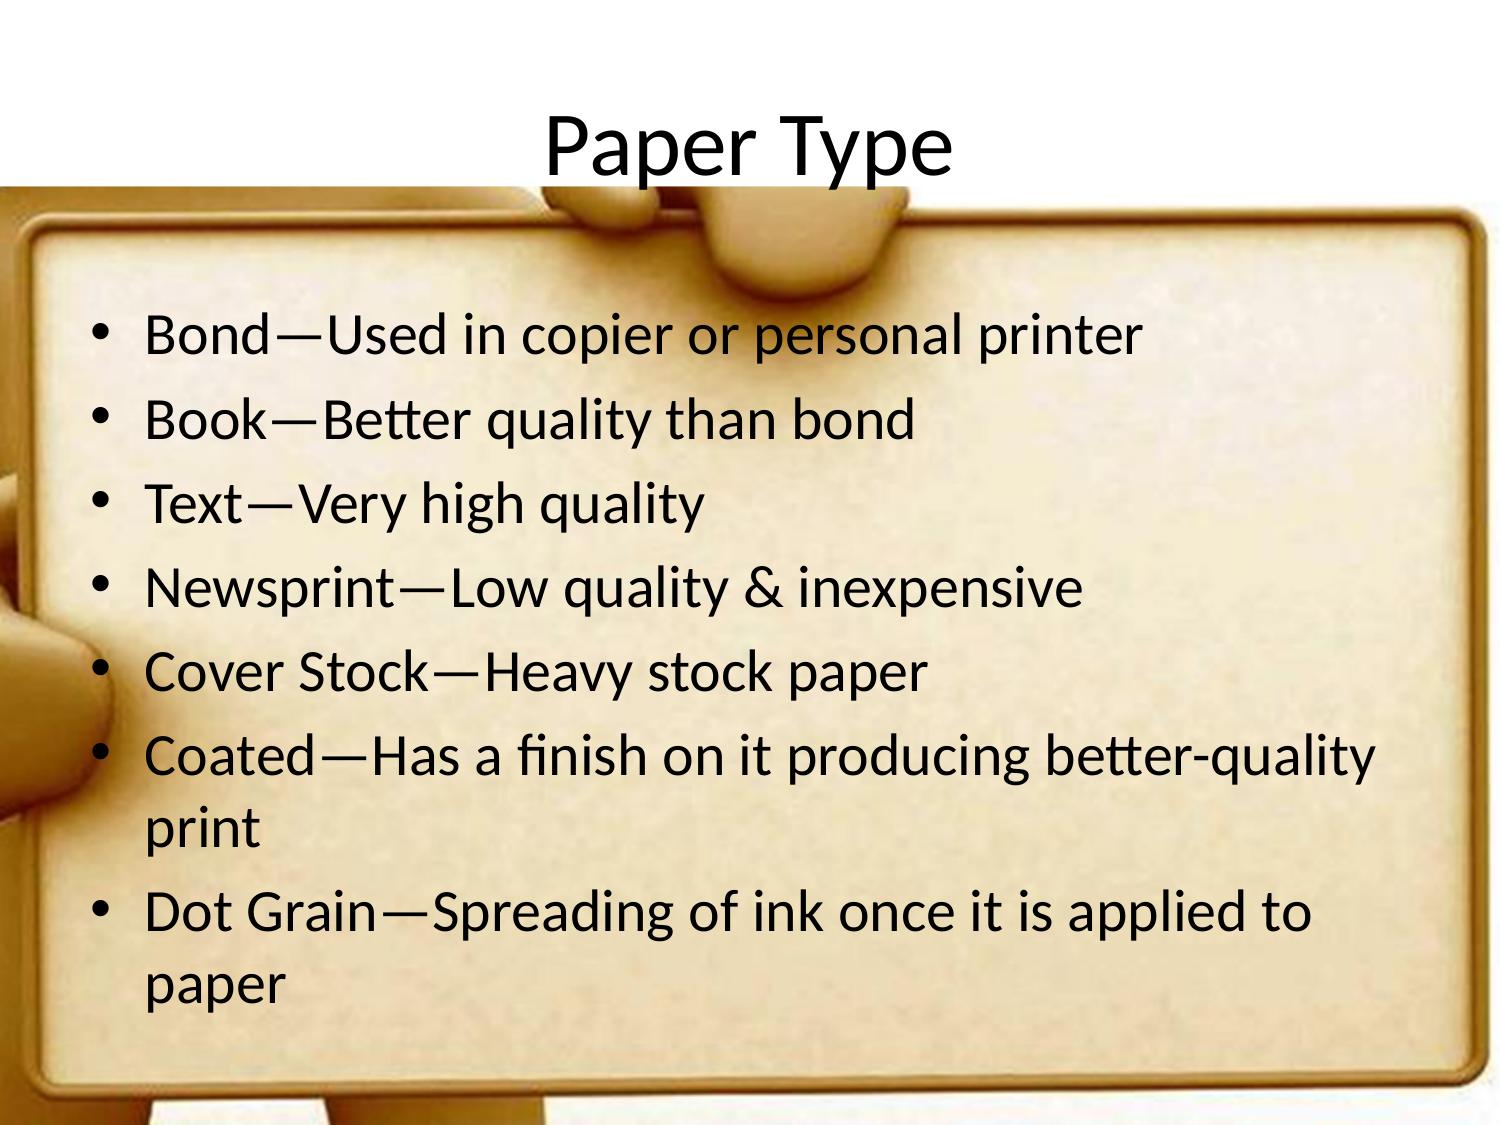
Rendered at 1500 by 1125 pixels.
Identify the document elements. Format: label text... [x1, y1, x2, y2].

title Paper Type [75, 45, 1425, 233]
picture [0, 0, 1500, 1125]
list Bond—Used in copier or personal printer Book—Better quality than bond Text—Very high quality Newsprint—Low quality & inexpensive Cover Stock—Heavy stock paper Coated—Has a finish on it producing better-quality print Dot Grain—Spreading of ink once it is applied to paper [75, 287, 1425, 1030]
